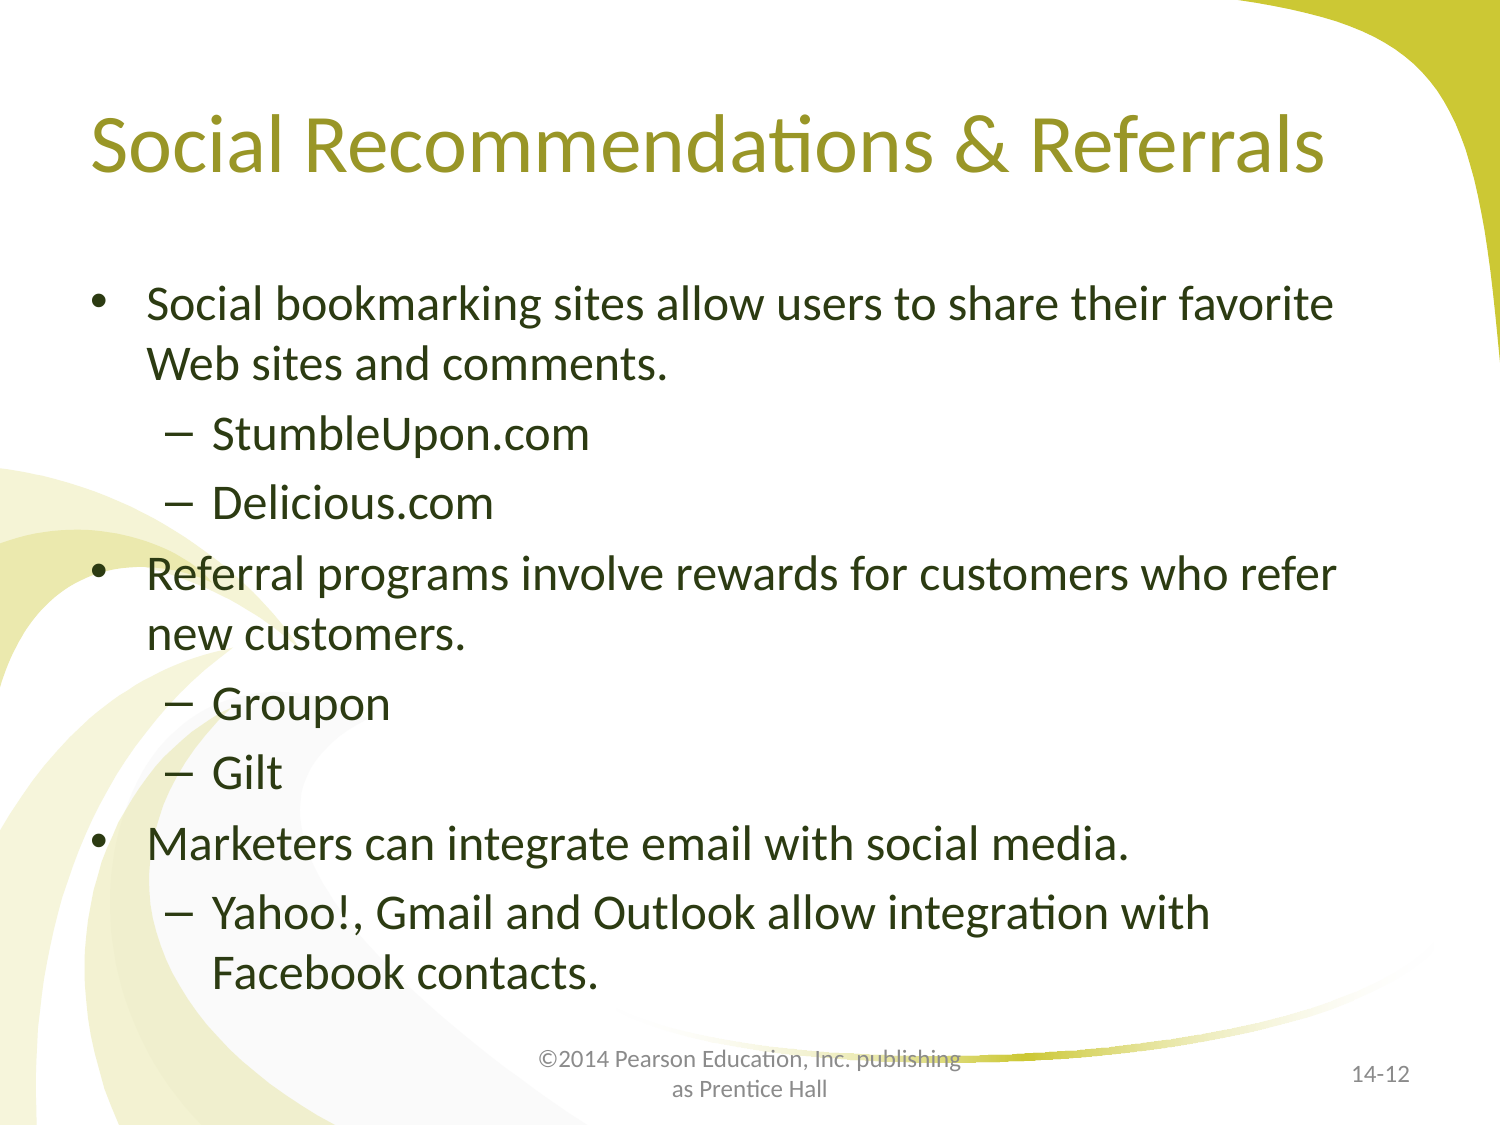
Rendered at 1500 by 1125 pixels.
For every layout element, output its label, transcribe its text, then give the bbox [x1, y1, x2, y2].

slide_number 14-12 [1074, 1042, 1425, 1103]
list Social bookmarking sites allow users to share their favorite Web sites and comments. StumbleUpon.com Delicious.com Referral programs involve rewards for customers who refer new customers. Groupon Gilt Marketers can integrate email with social media. Yahoo!, Gmail and Outlook allow integration with Facebook contacts. [75, 262, 1425, 1005]
title Social Recommendations & Referrals [75, 45, 1425, 233]
footer ©2014 Pearson Education, Inc. publishing as Prentice Hall [512, 1042, 988, 1103]
